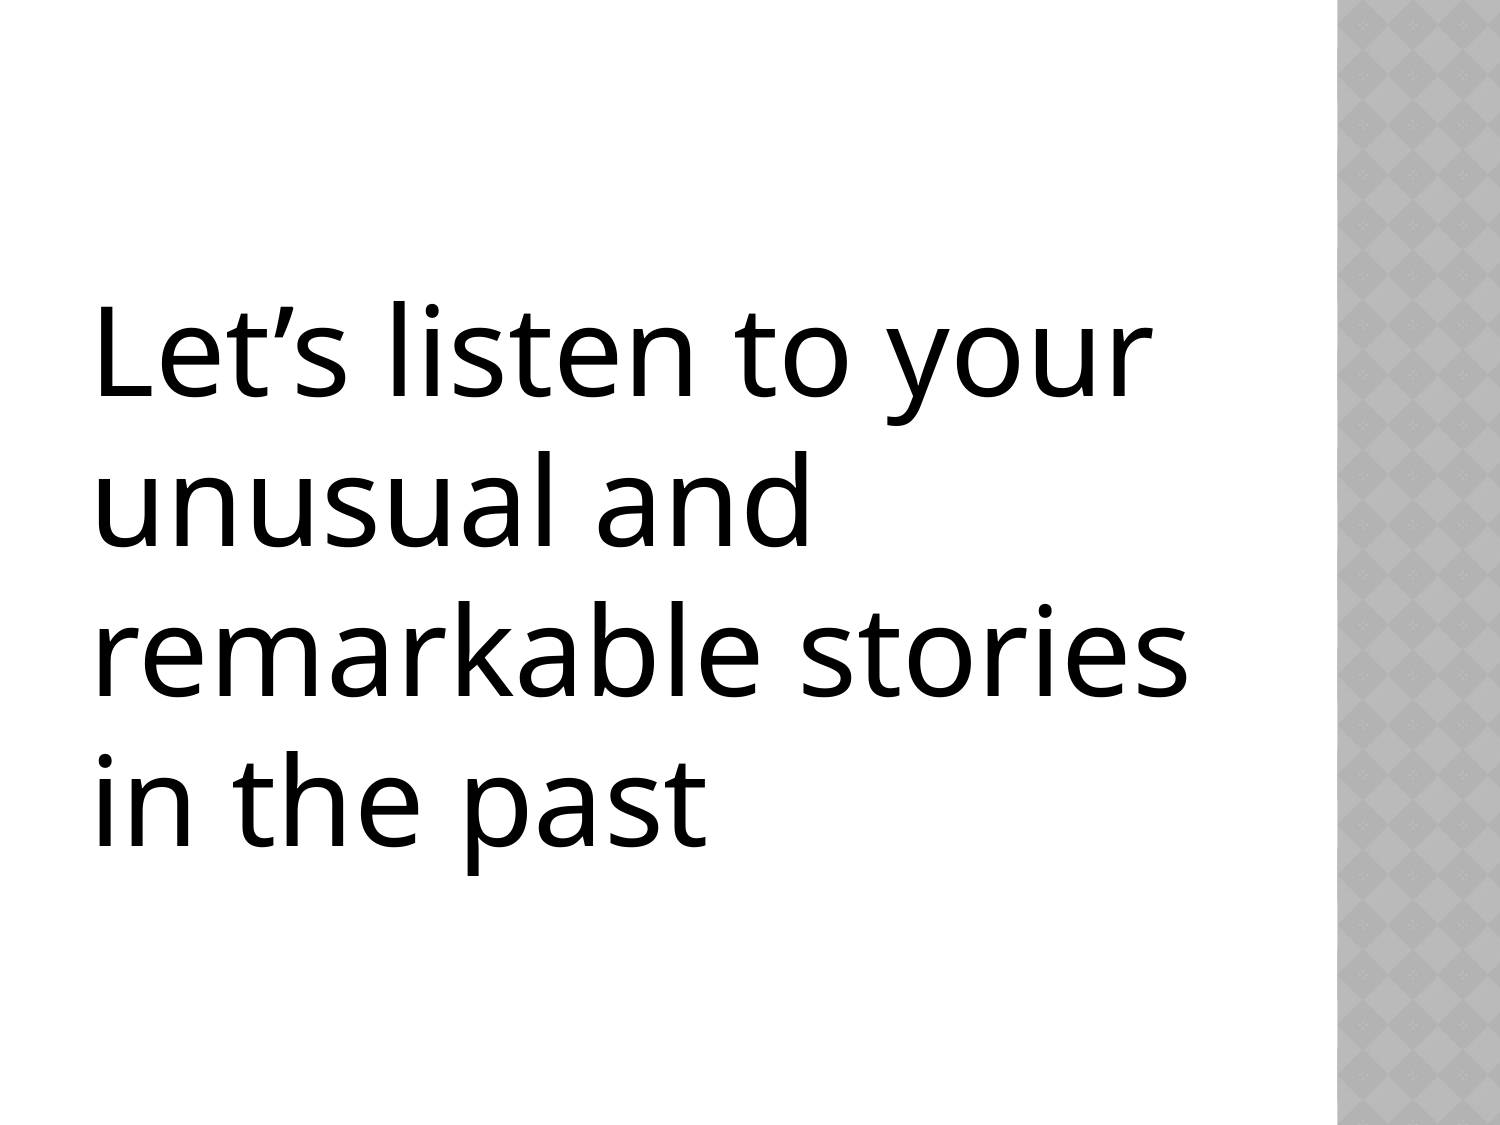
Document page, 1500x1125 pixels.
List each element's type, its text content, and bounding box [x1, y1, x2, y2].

list Let’s listen to your unusual and remarkable stories in the past [75, 264, 1263, 1059]
